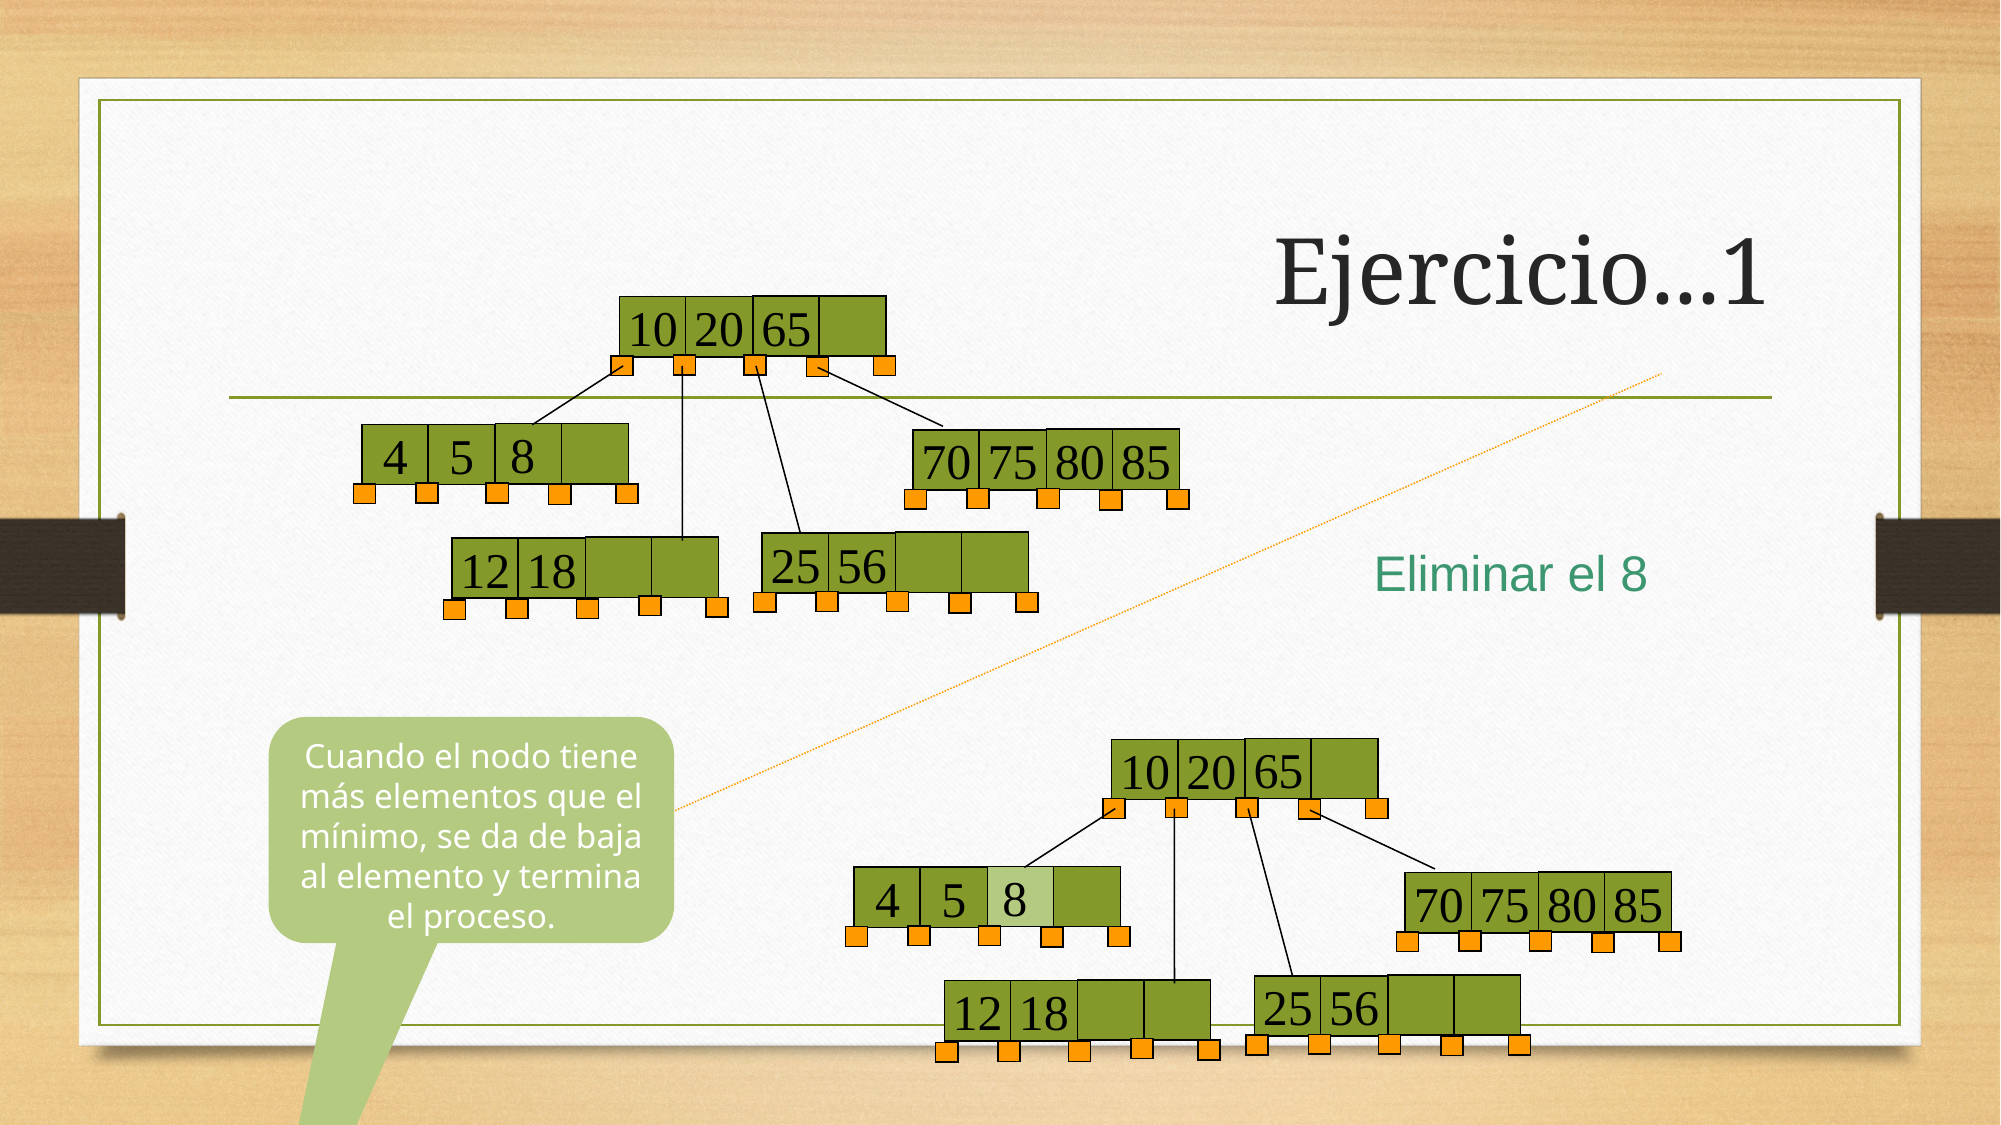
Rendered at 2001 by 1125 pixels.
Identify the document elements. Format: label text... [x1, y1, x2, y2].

text_box [1130, 1038, 1154, 1059]
text_box [1453, 975, 1521, 1036]
text_box [615, 483, 638, 504]
text_box [961, 532, 1029, 593]
text_box [1108, 926, 1131, 947]
text_box [1053, 866, 1121, 927]
picture [0, 0, 2001, 1125]
text_box 80 [1046, 429, 1112, 490]
text_box [806, 356, 829, 377]
text_box [1245, 1035, 1268, 1055]
text_box [505, 598, 529, 619]
text_box 25 [762, 533, 828, 594]
title Ejercicio...1 [212, 161, 1788, 375]
text_box [948, 593, 972, 613]
text_box [415, 483, 438, 503]
text_box 12 [944, 980, 1010, 1041]
text_box [1037, 488, 1060, 509]
text_box 70 [912, 429, 979, 491]
text_box [1143, 979, 1211, 1041]
text_box [1099, 490, 1122, 510]
text_box Cuando el nodo tiene más elementos que el mínimo, se da de baja al elemento y termina el proceso. [268, 716, 675, 1125]
text_box [1529, 931, 1552, 951]
text_box [895, 532, 961, 593]
text_box [486, 483, 509, 503]
text_box 25 [1254, 975, 1320, 1036]
text_box [1016, 592, 1039, 613]
text_box 85 [1604, 871, 1672, 933]
text_box [576, 598, 599, 619]
text_box [638, 595, 661, 616]
text_box [998, 1041, 1021, 1062]
text_box 8 [987, 866, 1053, 927]
text_box [1077, 979, 1143, 1041]
text_box 5 [920, 867, 987, 928]
text_box [1508, 1035, 1531, 1055]
text_box [908, 925, 931, 946]
text_box 4 [854, 867, 920, 928]
text_box [1365, 798, 1388, 819]
text_box 18 [1010, 980, 1077, 1041]
text_box 70 [1405, 872, 1471, 933]
text_box [1235, 797, 1259, 818]
text_box [1166, 489, 1190, 510]
text_box 8 [495, 423, 561, 484]
text_box [753, 592, 776, 613]
text_box [819, 295, 886, 356]
text_box [1165, 797, 1188, 818]
text_box 56 [828, 533, 895, 594]
text_box [978, 925, 1001, 946]
text_box [651, 537, 719, 598]
text_box [1659, 932, 1682, 952]
text_box 85 [1112, 429, 1180, 490]
text_box [1308, 1034, 1331, 1055]
text_box [1396, 932, 1419, 952]
text_box 18 [518, 537, 585, 599]
text_box [548, 484, 571, 505]
text_box [706, 597, 729, 618]
text_box [966, 488, 989, 509]
text_box 56 [1320, 975, 1387, 1036]
text_box [816, 591, 839, 612]
text_box [1459, 931, 1482, 951]
text_box [585, 537, 651, 598]
text_box 4 [362, 424, 428, 485]
text_box 20 [1177, 739, 1245, 800]
text_box [743, 355, 766, 375]
text_box 65 [1245, 738, 1311, 799]
text_box 75 [1471, 872, 1538, 933]
text_box [673, 355, 696, 375]
text_box [353, 483, 376, 504]
text_box [1378, 1034, 1401, 1055]
text_box 20 [685, 296, 752, 357]
text_box Eliminar el 8 [1358, 534, 1664, 609]
text_box [873, 355, 896, 376]
text_box [443, 599, 466, 620]
text_box [1441, 1035, 1464, 1056]
text_box [1387, 975, 1453, 1036]
text_box [1068, 1041, 1091, 1062]
text_box 65 [752, 295, 819, 356]
text_box [561, 423, 629, 484]
text_box [1298, 799, 1321, 820]
text_box [904, 489, 927, 510]
text_box [886, 591, 909, 612]
text_box [1198, 1040, 1221, 1060]
text_box [1591, 932, 1615, 953]
text_box 75 [979, 429, 1046, 491]
text_box [1040, 927, 1063, 948]
text_box [1311, 738, 1379, 799]
text_box 5 [428, 424, 495, 485]
text_box 10 [1111, 739, 1177, 800]
text_box [1103, 798, 1126, 819]
text_box 80 [1538, 871, 1604, 933]
text_box 10 [619, 296, 685, 357]
text_box [610, 355, 634, 376]
text_box [845, 926, 868, 947]
text_box [935, 1042, 958, 1063]
text_box 12 [452, 537, 518, 599]
